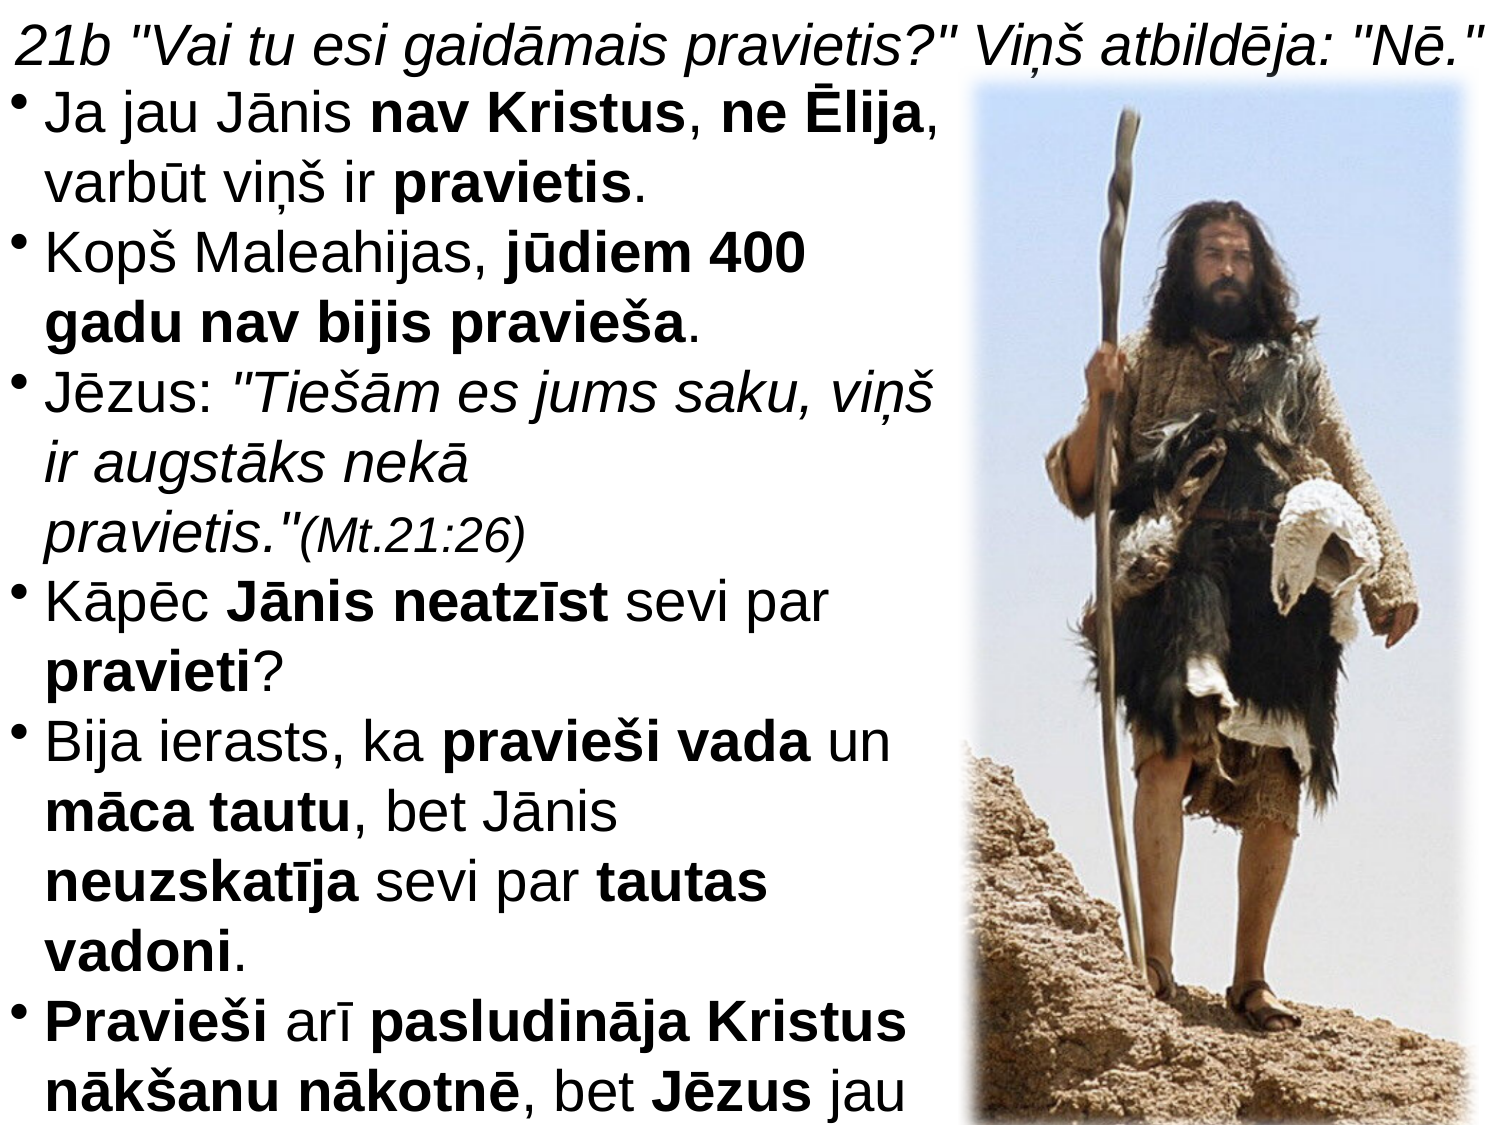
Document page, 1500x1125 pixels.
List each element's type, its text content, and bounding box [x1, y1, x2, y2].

picture [958, 66, 1479, 1125]
list 21b "Vai tu esi gaidāmais pravietis?" Viņš atbildēja: "Nē." [0, 0, 1500, 87]
text_box Ja jau Jānis nav Kristus, ne Ēlija, varbūt viņš ir pravietis. Kopš Maleahijas, jūdiem 400 gadu nav bijis pravieša. Jēzus: "Tiešām es jums saku, viņš ir augstāks nekā pravietis."(Mt.21:26) Kāpēc Jānis neatzīst sevi par pravieti? Bija ierasts, ka pravieši vada un māca tautu, bet Jānis neuzskatīja sevi par tautas vadoni. Pravieši arī pasludināja Kristus nākšanu nākotnē, bet Jēzus jau bija atnācis. Jānis gribēja, lai ļaudis iet pie Jēzus. [0, 66, 956, 1125]
